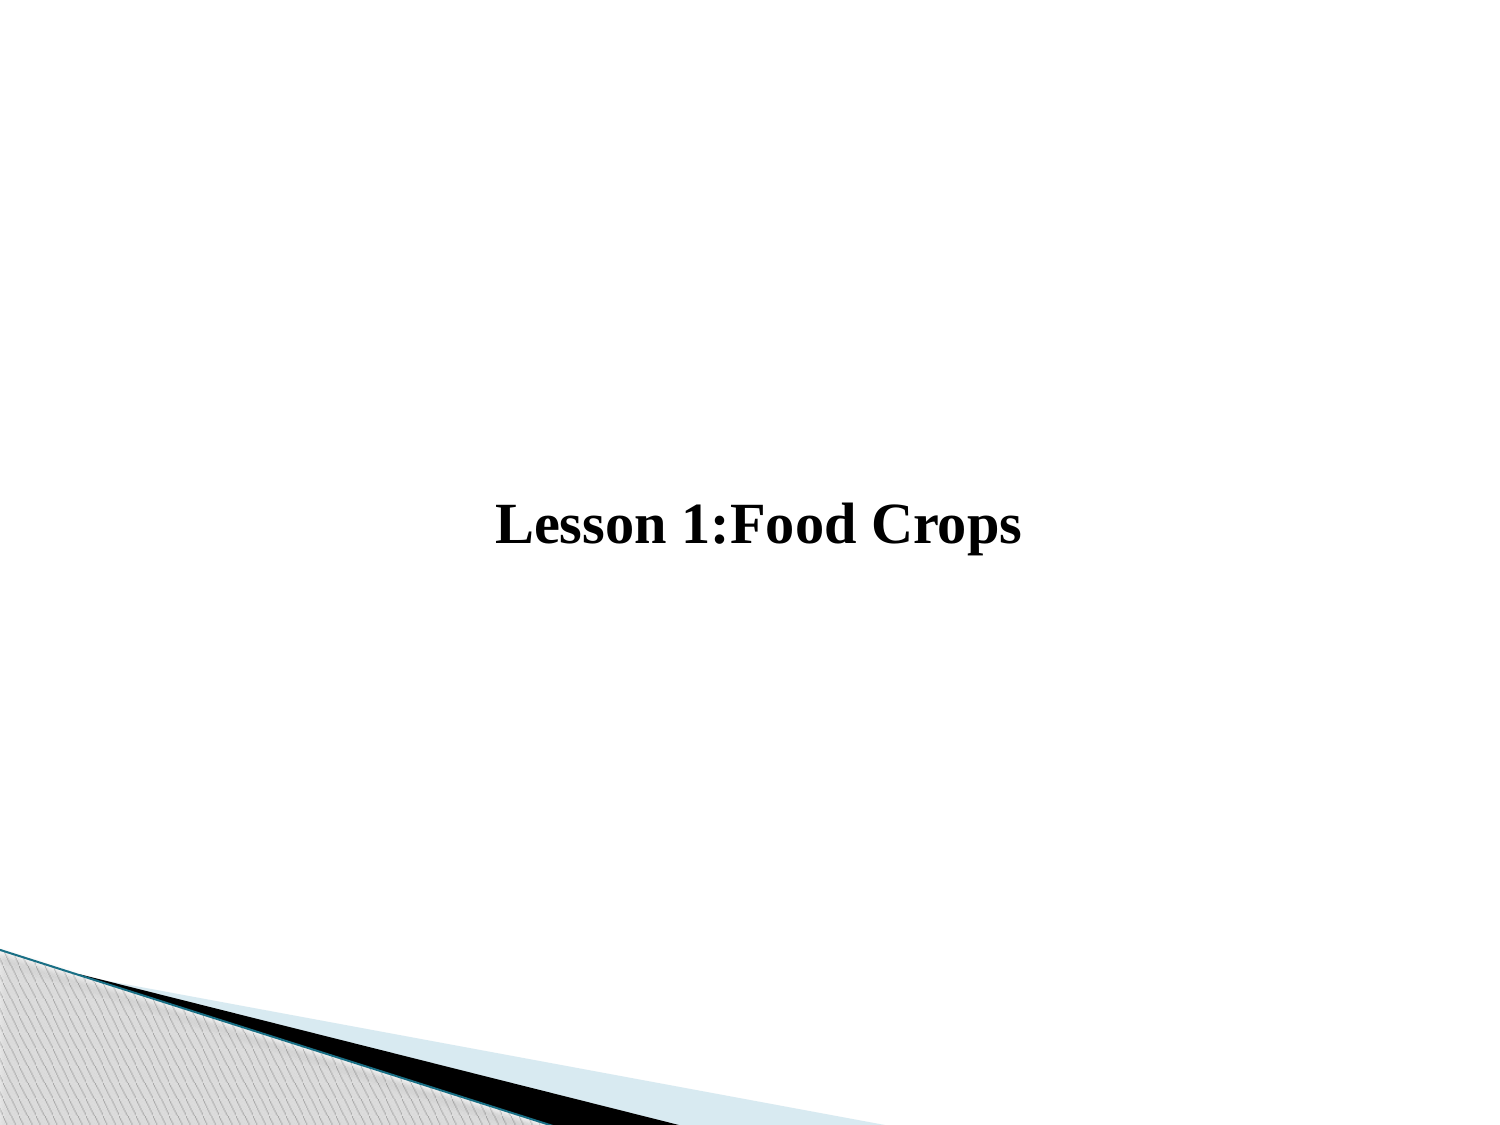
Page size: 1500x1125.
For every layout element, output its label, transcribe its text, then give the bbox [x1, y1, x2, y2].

list Lesson 1:Food Crops [75, 243, 1425, 986]
